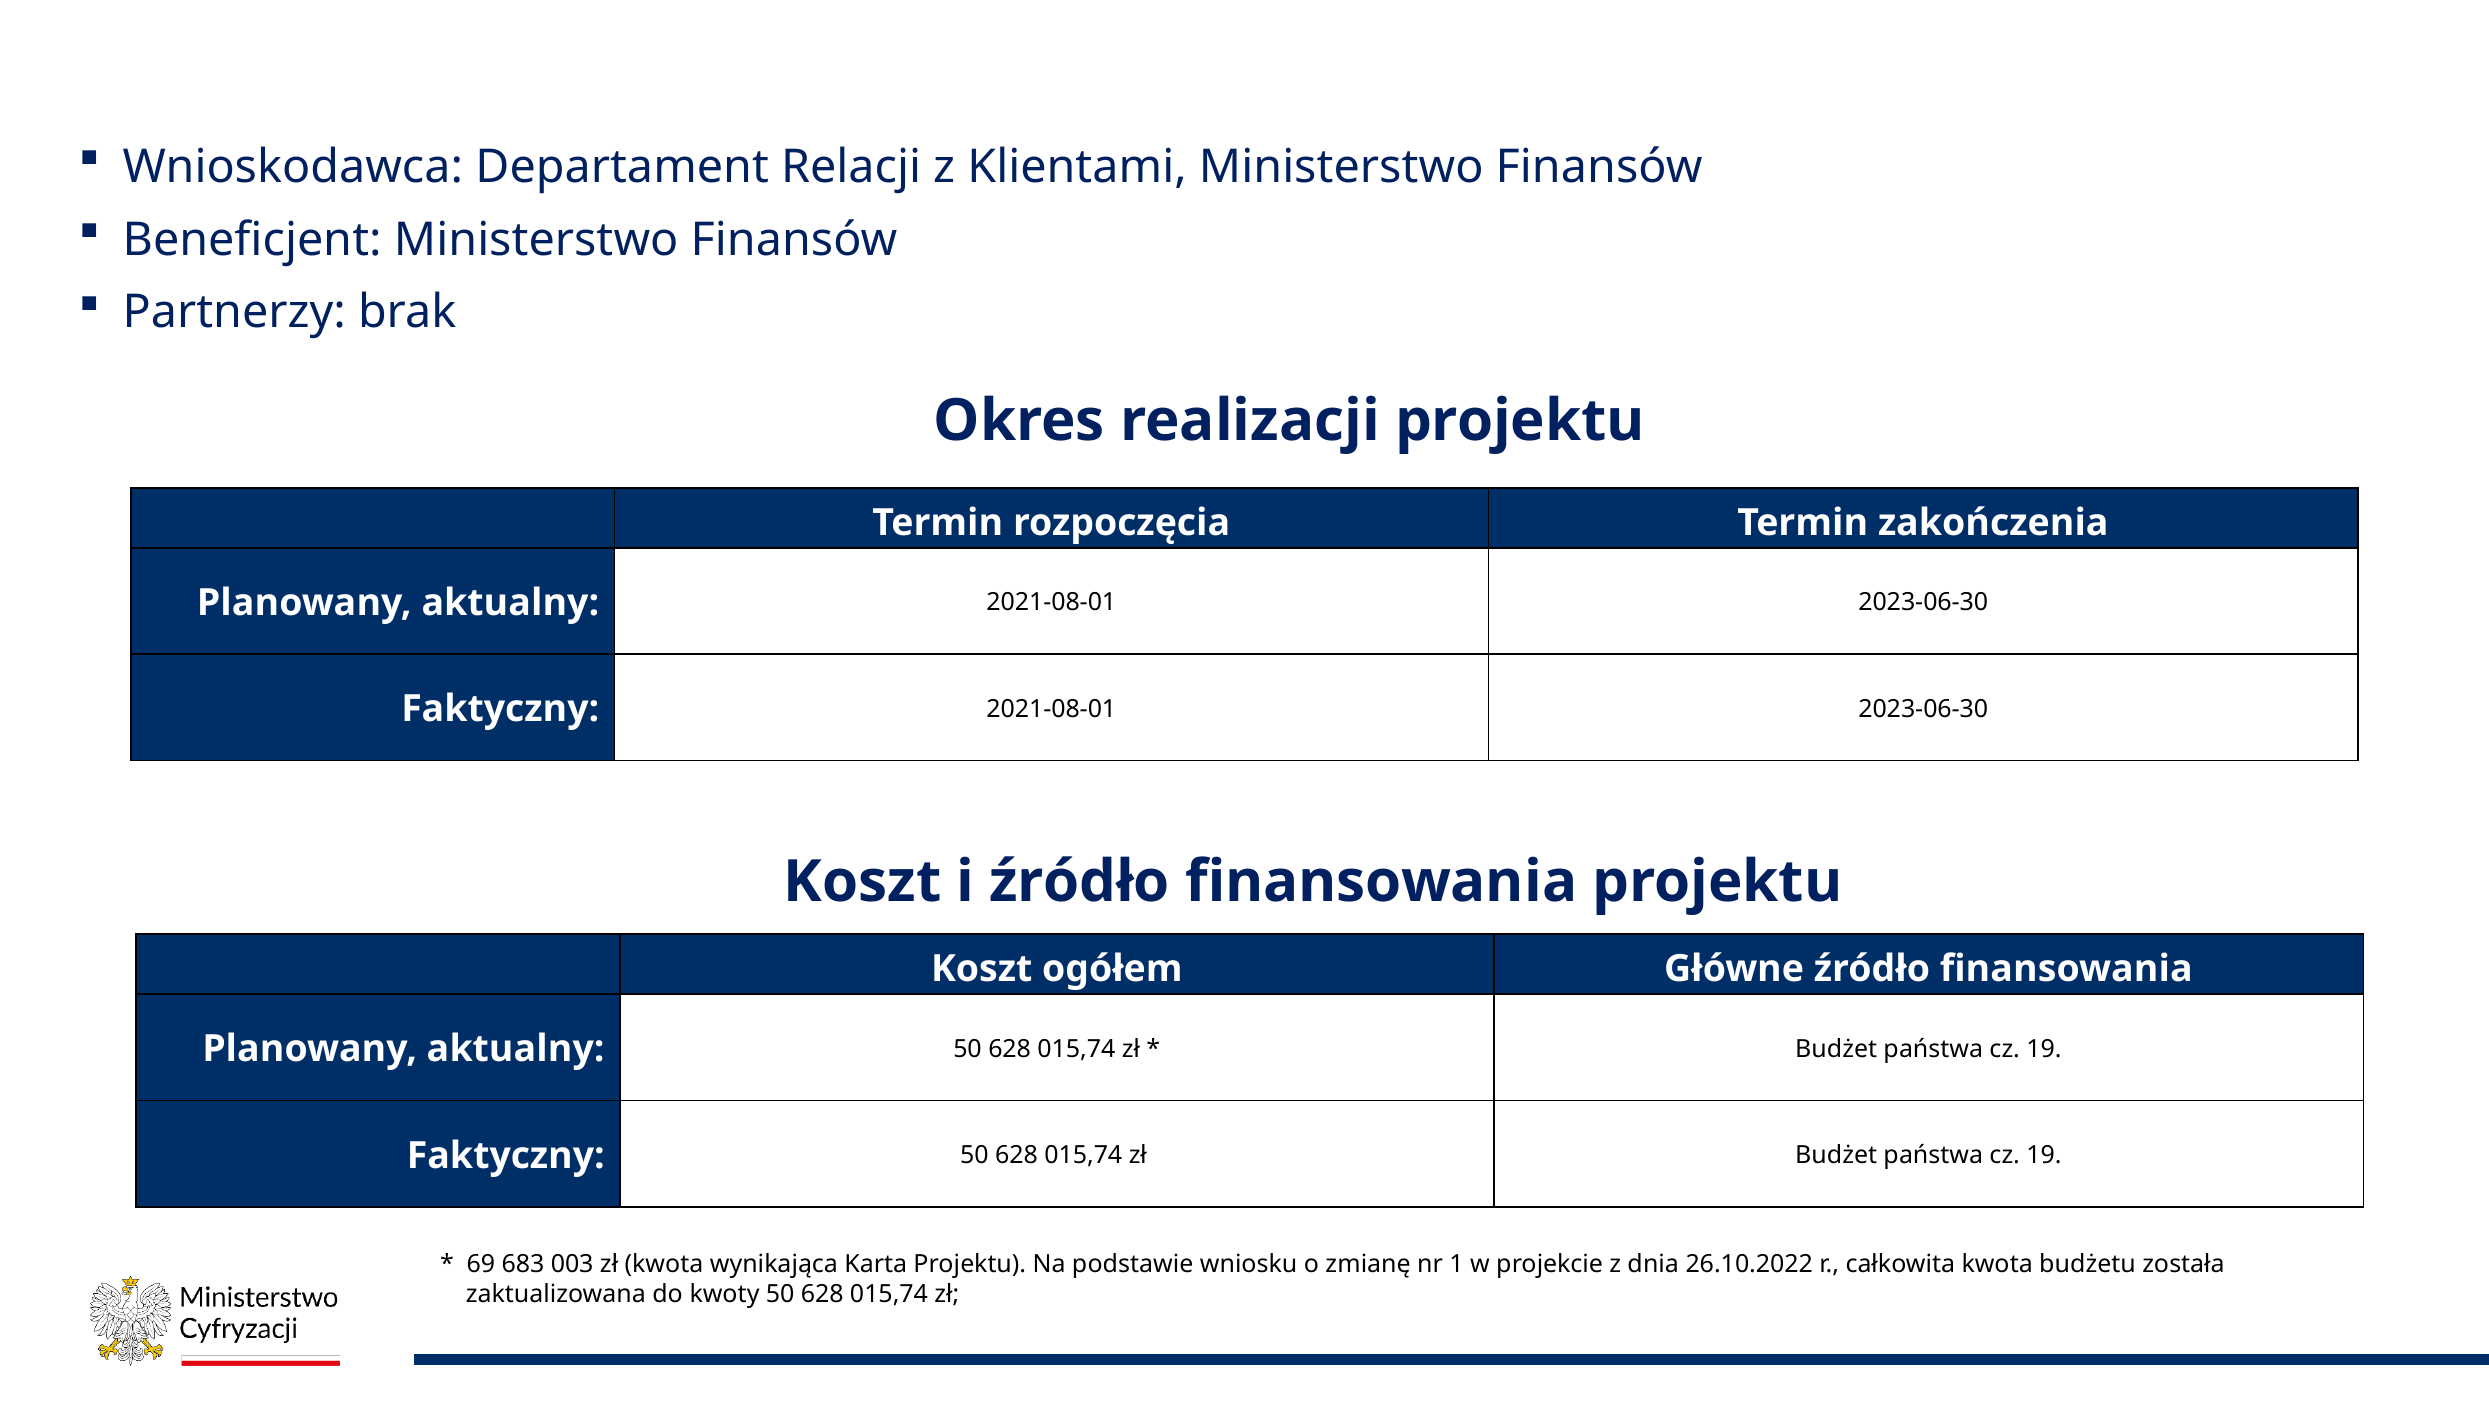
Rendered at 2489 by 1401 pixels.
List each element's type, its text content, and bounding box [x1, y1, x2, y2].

table_cell 2021-08-01 [615, 549, 1488, 653]
table_cell Budżet państwa cz. 19. [1495, 1101, 2363, 1206]
table_cell 2023-06-30 [1489, 549, 2357, 653]
table_header Główne źródło finansowania [1495, 935, 2363, 993]
text_box Koszt i źródło finansowania projektu [615, 831, 2012, 933]
table_header Koszt ogółem [621, 935, 1493, 993]
table_cell Faktyczny: [132, 655, 614, 760]
table_cell Planowany, aktualny: [137, 995, 619, 1100]
table_cell Planowany, aktualny: [132, 549, 614, 653]
table_cell 50 628 015,74 zł [621, 1101, 1493, 1206]
picture [69, 1255, 360, 1386]
table_cell 2023-06-30 [1489, 655, 2357, 760]
text_box Wnioskodawca: Departament Relacji z Klientami, Ministerstwo Finansów Beneficjent: Ministerstwo Finansów Partnerzy: brak [63, 128, 2349, 345]
table_header [132, 489, 614, 547]
table_cell 2021-08-01 [615, 655, 1488, 760]
text_box Okres realizacji projektu [591, 375, 1988, 487]
table_cell Faktyczny: [137, 1101, 619, 1206]
table_header [137, 935, 619, 993]
text_box * 69 683 003 zł (kwota wynikająca Karta Projektu). Na podstawie wniosku o zmianę nr 1 w projekcie z dnia 26.10.2022 r., całkowita kwota budżetu została zaktualizowana do kwoty 50 628 015,74 zł; [425, 1240, 2396, 1315]
table_cell Budżet państwa cz. 19. [1495, 995, 2363, 1100]
table_header Termin zakończenia [1489, 489, 2357, 547]
table_cell 50 628 015,74 zł * [621, 995, 1493, 1100]
table_header Termin rozpoczęcia [615, 489, 1488, 547]
